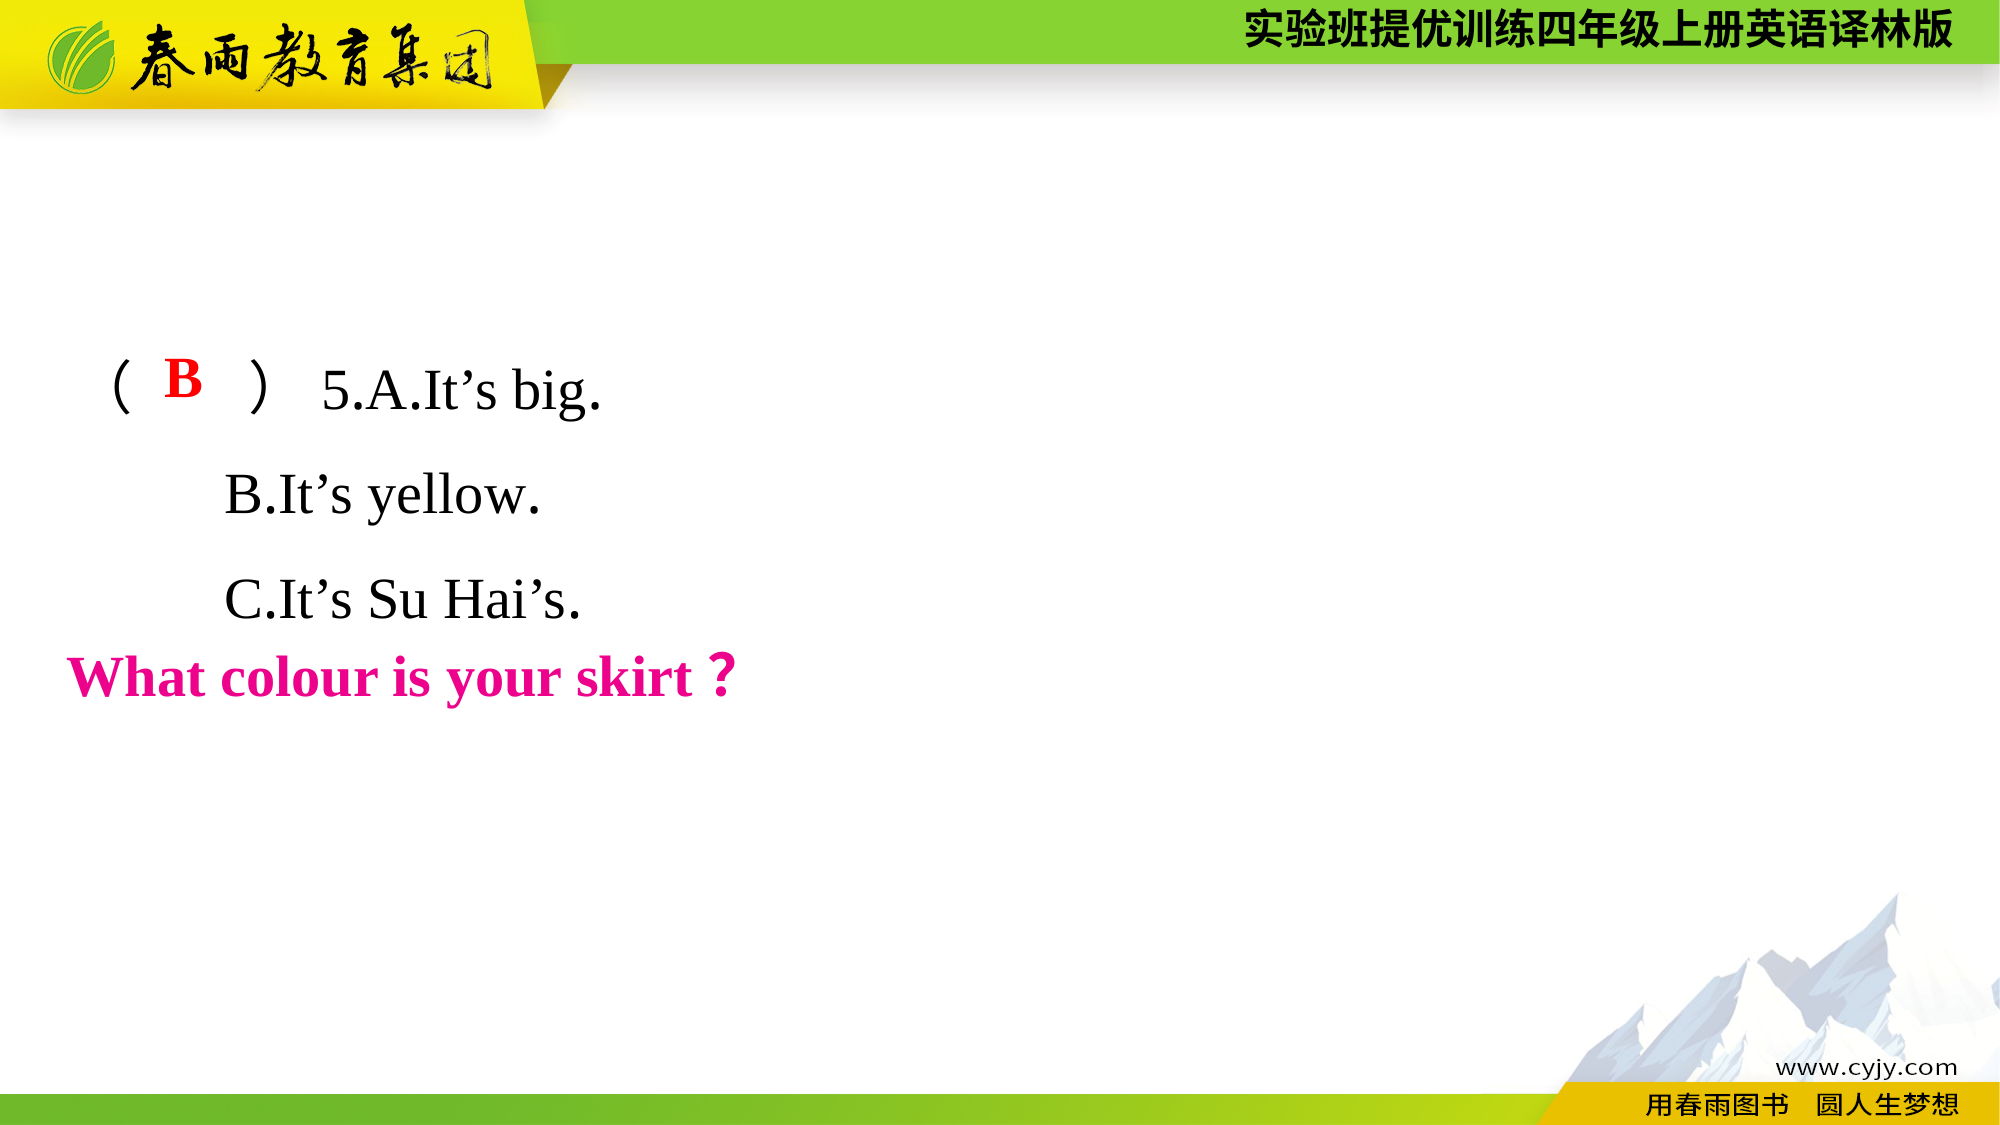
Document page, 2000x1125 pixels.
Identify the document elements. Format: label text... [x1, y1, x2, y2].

text_box B [149, 331, 219, 417]
text_box What colour is your skirt？ [51, 630, 781, 715]
list （ ）5.A.It’s big. B.It’s yellow. C.It’s Su Hai’s. [59, 308, 1944, 628]
picture [0, 0, 2000, 1125]
